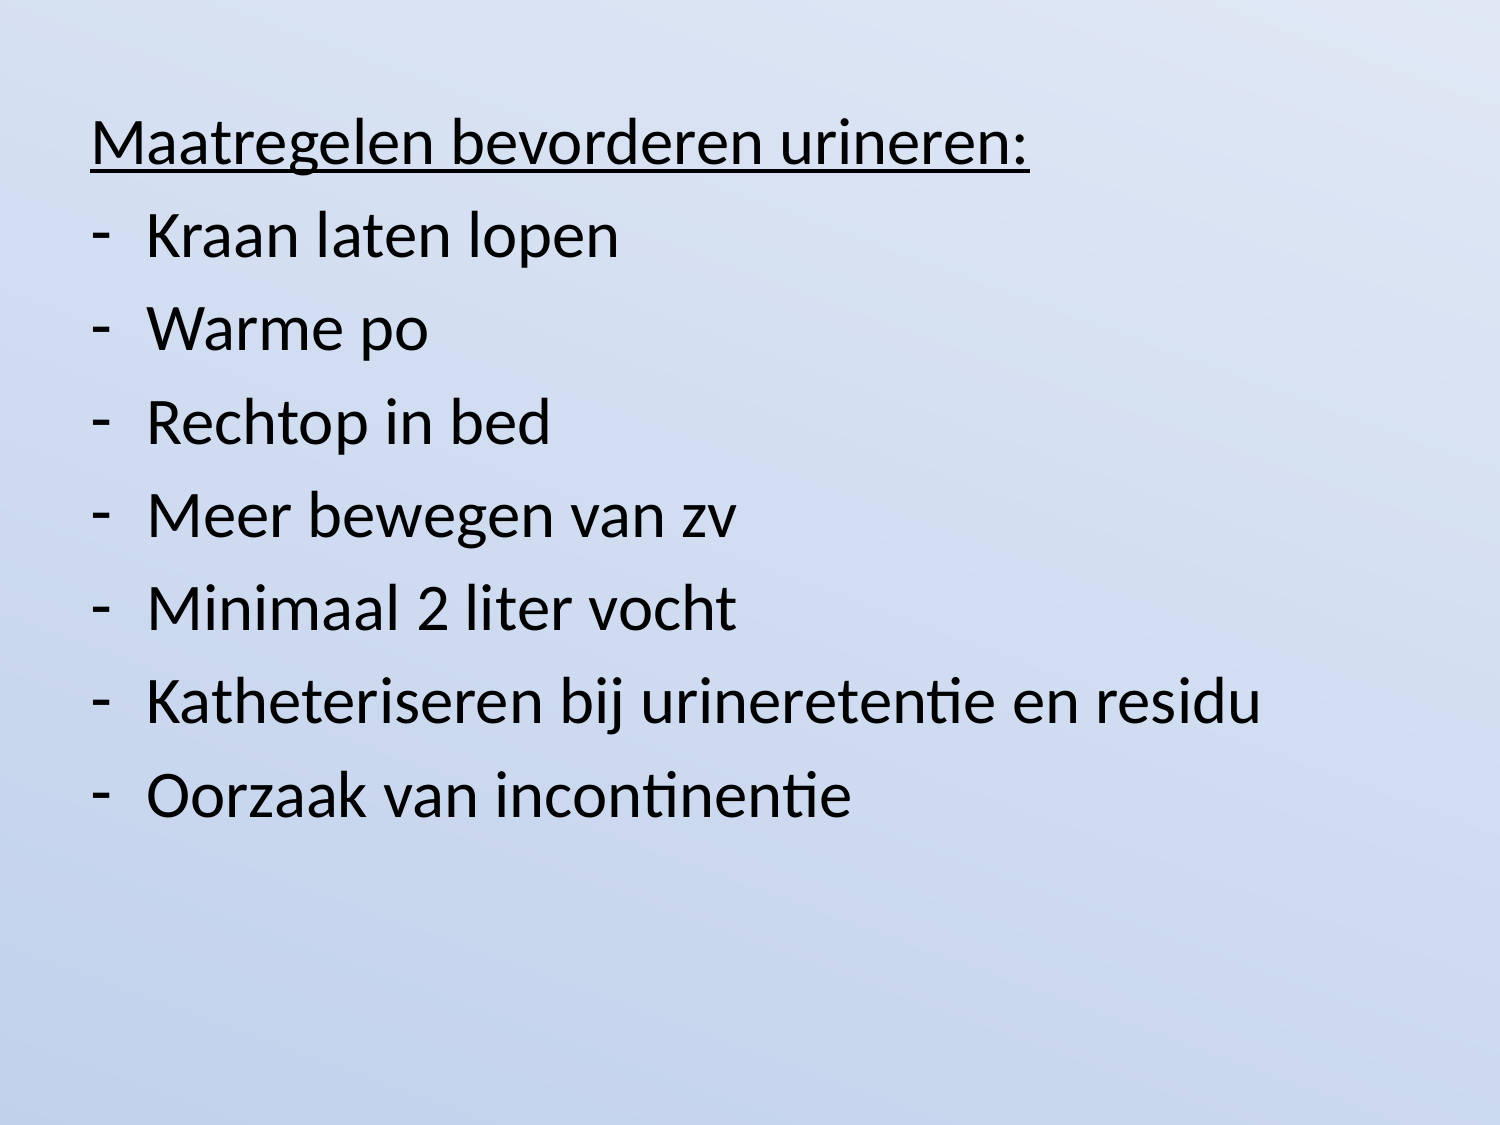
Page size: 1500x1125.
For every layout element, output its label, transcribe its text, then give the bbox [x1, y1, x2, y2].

list Maatregelen bevorderen urineren: Kraan laten lopen Warme po Rechtop in bed Meer bewegen van zv Minimaal 2 liter vocht Katheteriseren bij urineretentie en residu Oorzaak van incontinentie [75, 90, 1425, 1005]
